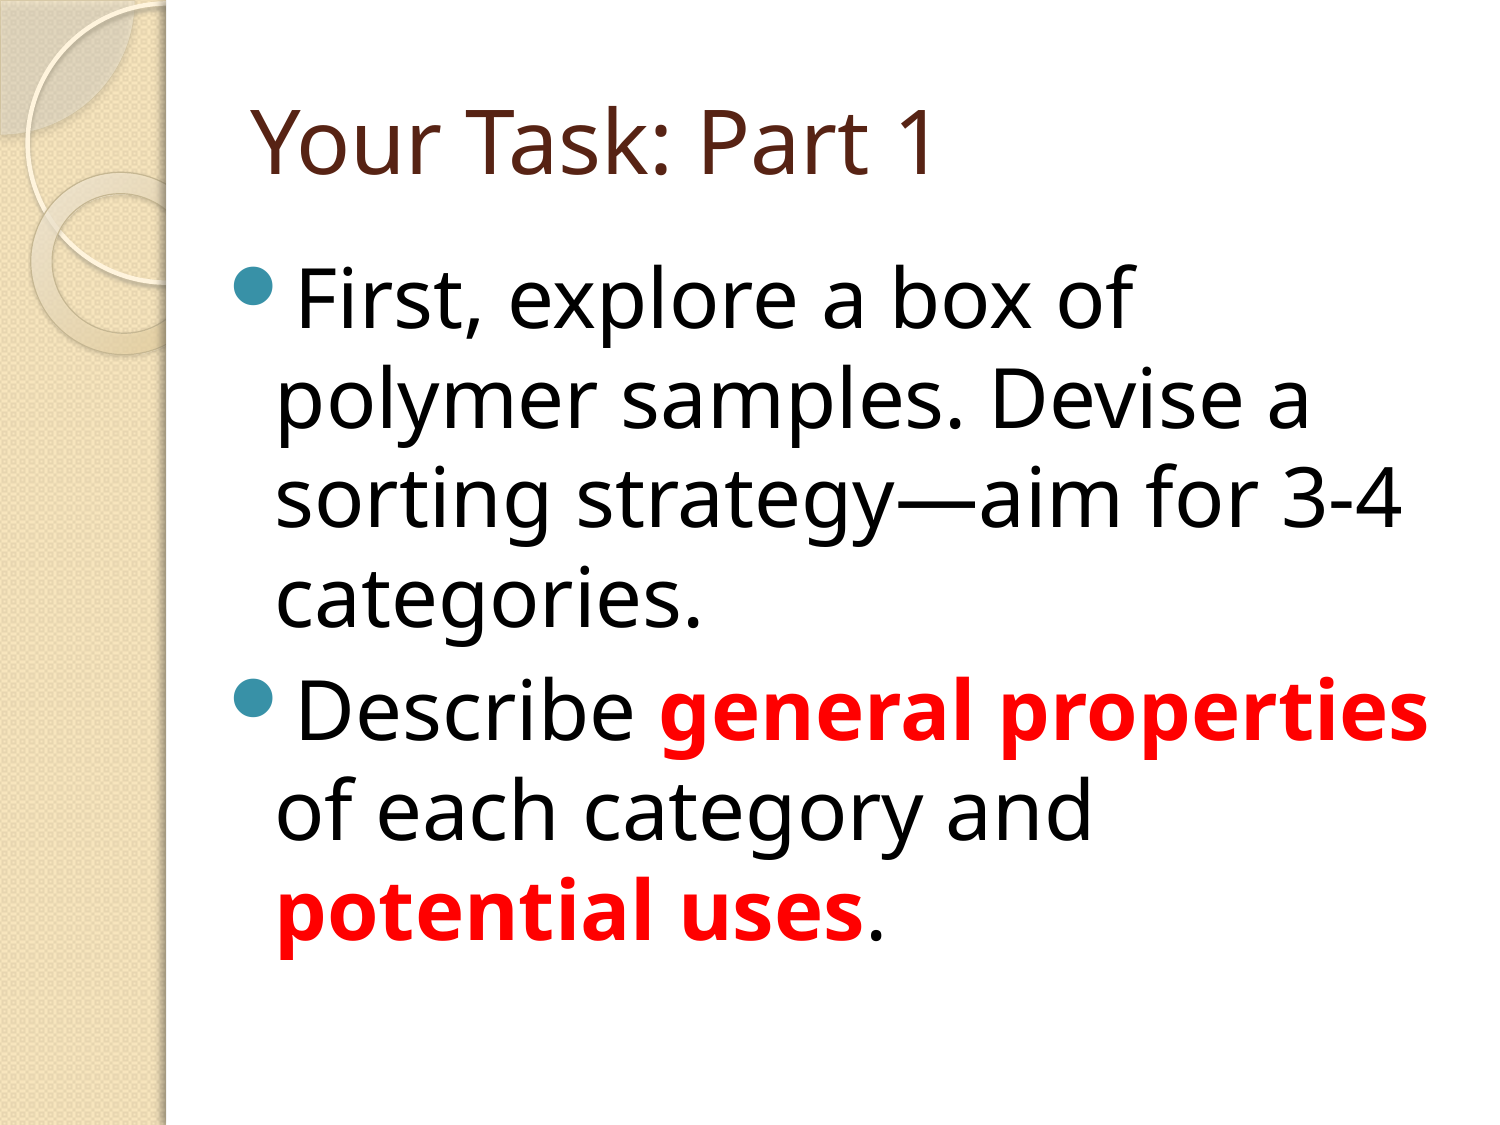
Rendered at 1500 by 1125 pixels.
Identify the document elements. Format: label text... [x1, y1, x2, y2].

title Your Task: Part 1 [235, 45, 1466, 233]
list First, explore a box of polymer samples. Devise a sorting strategy—aim for 3-4 categories. Describe general properties of each category and potential uses. [200, 237, 1466, 1025]
